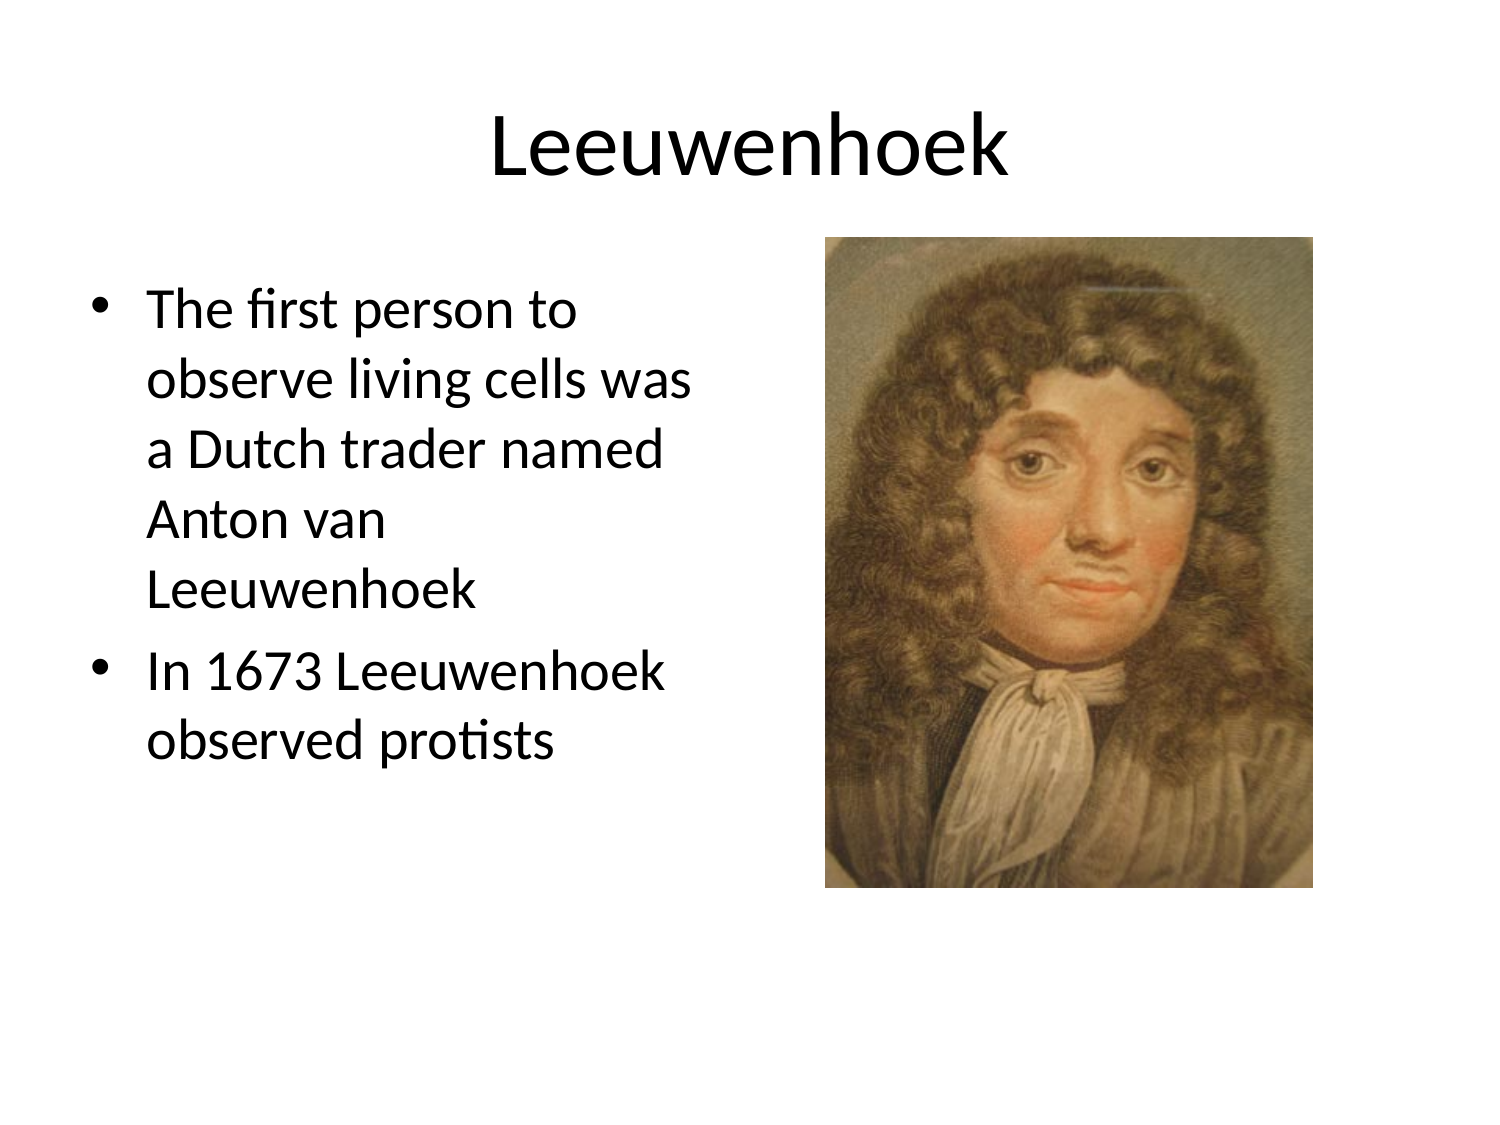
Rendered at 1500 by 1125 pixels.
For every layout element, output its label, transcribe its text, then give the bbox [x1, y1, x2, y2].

list The first person to observe living cells was a Dutch trader named Anton van Leeuwenhoek In 1673 Leeuwenhoek observed protists [75, 262, 738, 1005]
picture [824, 237, 1313, 888]
title Leeuwenhoek [75, 45, 1425, 233]
